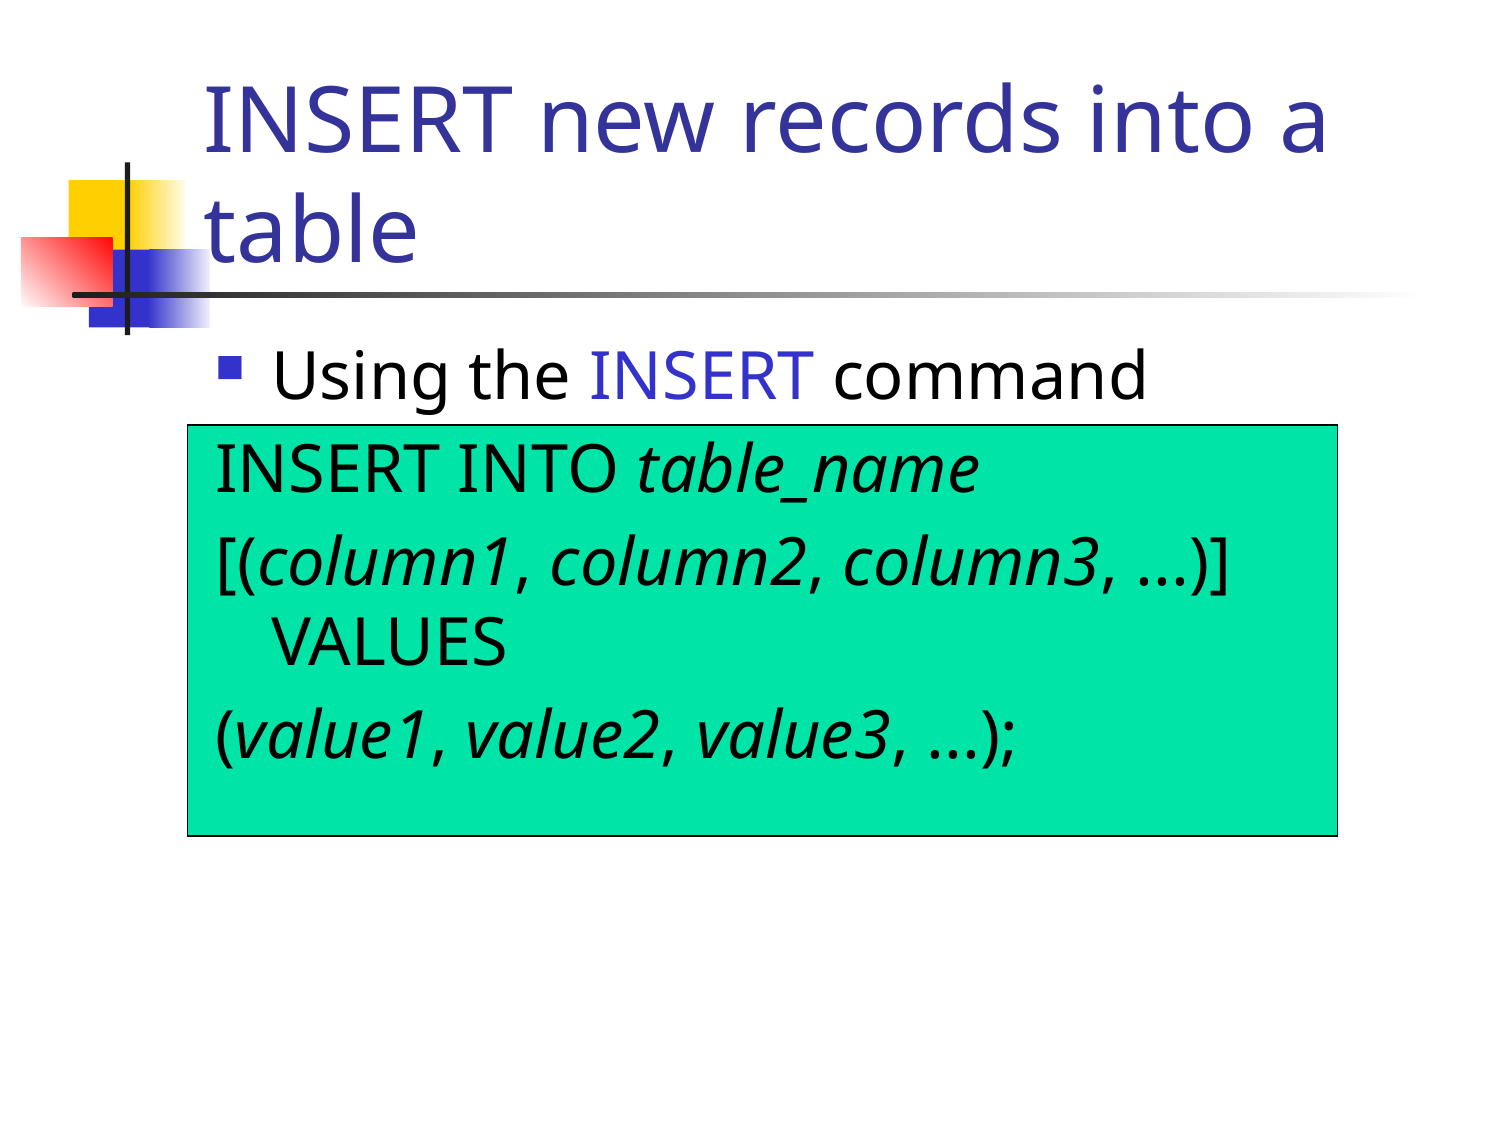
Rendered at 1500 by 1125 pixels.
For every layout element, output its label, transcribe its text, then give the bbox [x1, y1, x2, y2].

text_box [187, 425, 200, 837]
title INSERT new records into a table [188, 101, 1468, 289]
list Using the INSERT command INSERT INTO table_name [(column1, column2, column3, ...)] VALUES (value1, value2, value3, ...); [200, 324, 1475, 1000]
